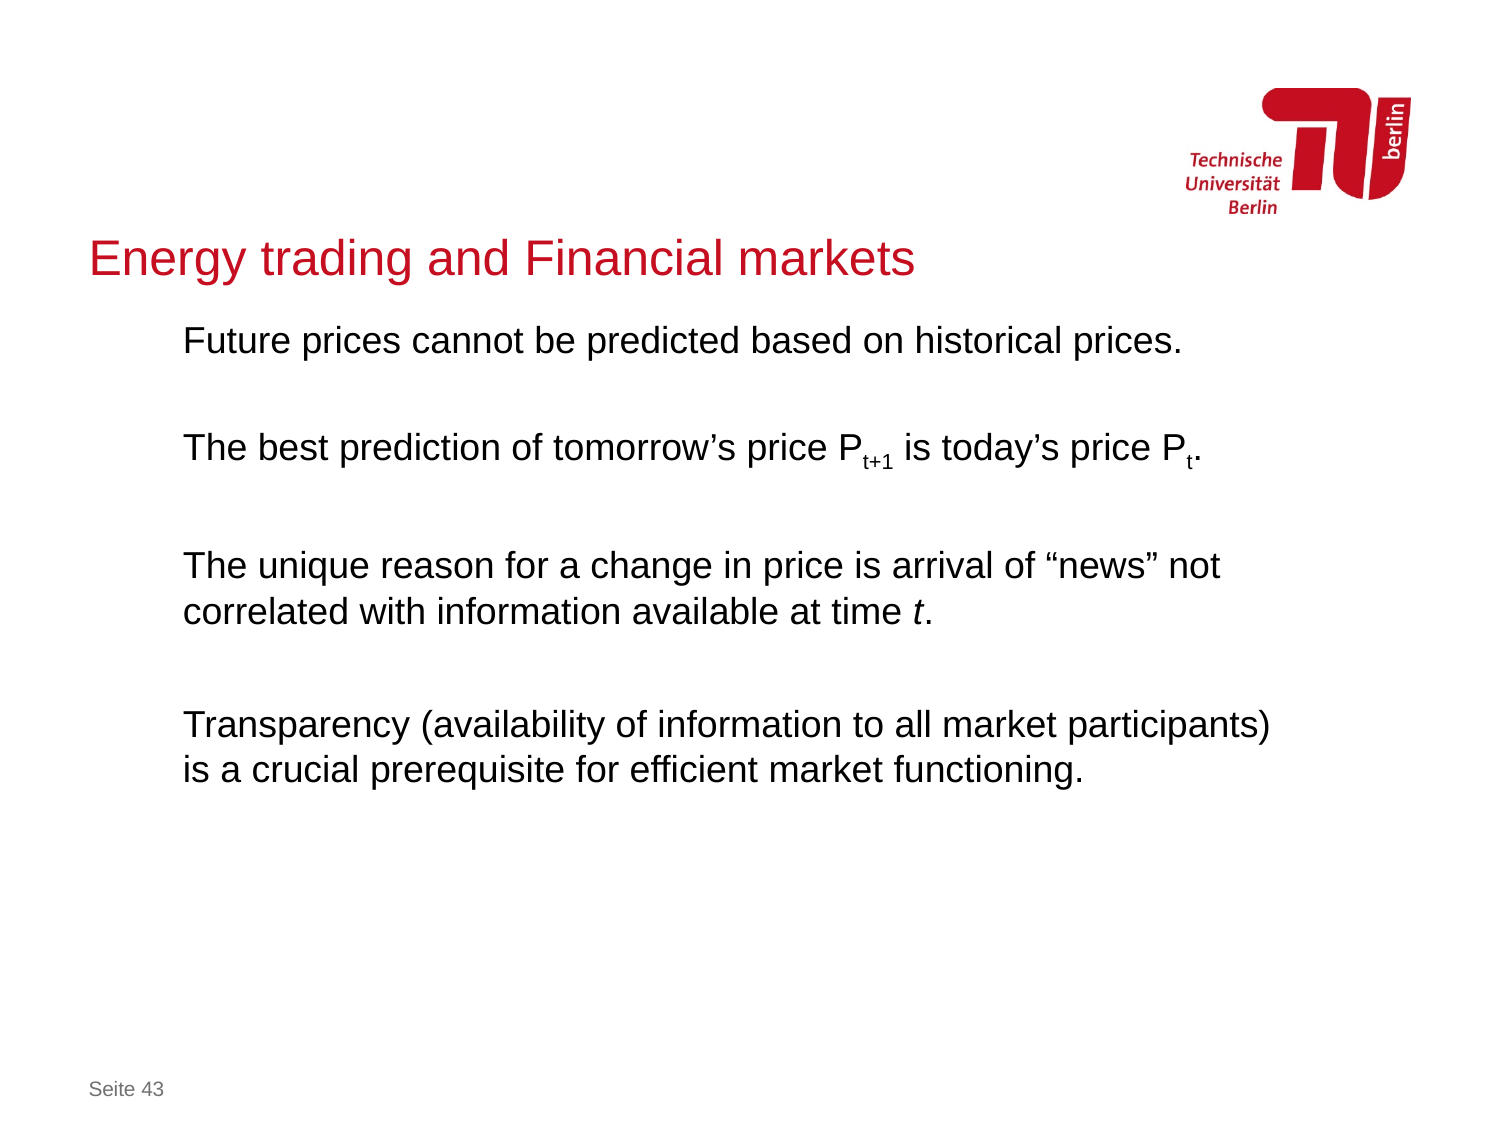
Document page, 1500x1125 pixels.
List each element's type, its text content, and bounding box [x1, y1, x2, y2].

title Energy trading and Financial markets [88, 226, 1411, 286]
picture [1186, 88, 1411, 214]
list Future prices cannot be predicted based on historical prices. The best prediction of tomorrow’s price Pt+1 is today’s price Pt. The unique reason for a change in price is arrival of “news” not correlated with information available at time t. Transparency (availability of information to all market participants) is a crucial prerequisite for efficient market functioning. [183, 315, 1294, 983]
slide_number Seite 43 [88, 1075, 1176, 1101]
